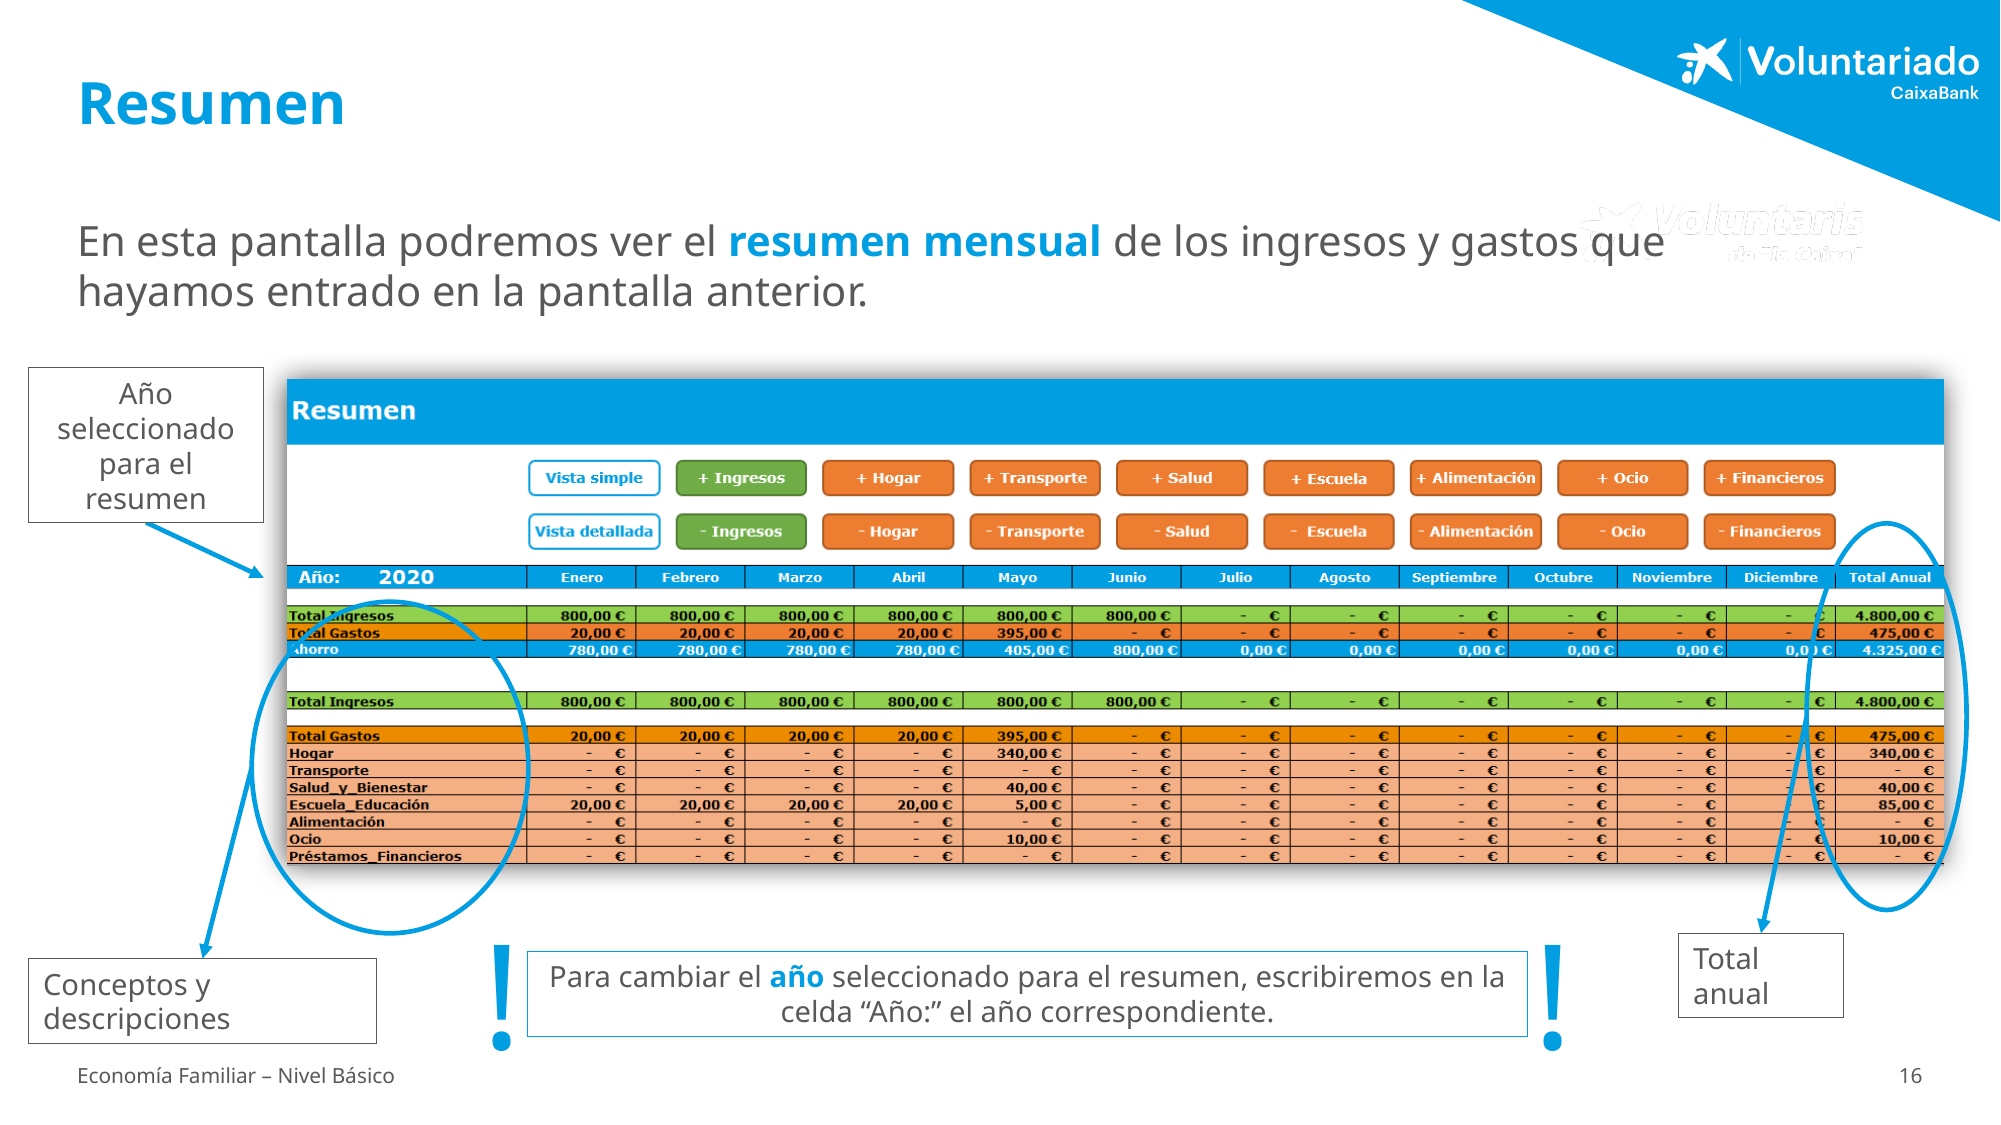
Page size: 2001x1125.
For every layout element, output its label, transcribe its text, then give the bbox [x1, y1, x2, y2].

text_box Año seleccionado para el resumen [28, 367, 264, 523]
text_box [202, 767, 252, 959]
picture [286, 658, 525, 866]
list En esta pantalla podremos ver el resumen mensual de los ingresos y gastos que hayamos entrado en la pantalla anterior. [77, 214, 1734, 358]
picture [1677, 90, 1698, 99]
picture [1566, 573, 1574, 582]
picture [300, 572, 310, 583]
picture [1237, 573, 1249, 582]
picture [498, 653, 1807, 866]
picture [1775, 55, 1794, 74]
picture [1542, 575, 1549, 581]
picture [286, 589, 1823, 639]
picture [1697, 646, 1703, 654]
picture [1864, 574, 1870, 581]
picture [343, 406, 356, 419]
picture [1924, 573, 1930, 582]
picture [1678, 39, 1731, 83]
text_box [452, 892, 1603, 1090]
picture [360, 406, 373, 419]
picture [301, 645, 329, 653]
picture [934, 646, 940, 654]
text_box Total anual [1678, 933, 1844, 1018]
picture [1940, 87, 1947, 98]
picture [677, 573, 683, 581]
text_box [251, 663, 494, 934]
picture [1832, 55, 1849, 74]
picture [1752, 575, 1762, 581]
picture [1888, 646, 1893, 654]
text_box [1951, 601, 1967, 832]
picture [825, 646, 831, 654]
picture [583, 646, 589, 654]
picture [319, 575, 327, 582]
picture [1353, 574, 1359, 581]
picture [385, 406, 398, 419]
picture [1868, 55, 1884, 74]
picture [380, 580, 391, 584]
picture [1470, 573, 1478, 582]
picture [286, 445, 1944, 565]
picture [1588, 646, 1594, 654]
picture [1810, 653, 1944, 866]
picture [409, 571, 419, 584]
picture [1683, 72, 1691, 83]
picture [893, 574, 901, 581]
picture [1890, 55, 1900, 74]
text_box Conceptos y descripciones [28, 958, 377, 1044]
picture [394, 571, 405, 584]
picture [1807, 779, 1832, 866]
picture [328, 406, 340, 419]
picture [1479, 646, 1485, 654]
picture [789, 646, 794, 654]
picture [571, 646, 576, 654]
title Resumen [77, 66, 1235, 143]
picture [402, 406, 415, 419]
picture [374, 406, 381, 419]
picture [1749, 47, 1773, 75]
picture [1817, 589, 1944, 639]
picture [381, 571, 390, 579]
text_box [1760, 716, 1807, 934]
picture [1854, 51, 1864, 74]
picture [1959, 55, 1978, 74]
picture [1915, 646, 1921, 654]
picture [680, 646, 685, 654]
picture [1914, 55, 1930, 74]
picture [1437, 574, 1443, 581]
picture [1809, 55, 1826, 74]
picture [1152, 646, 1158, 654]
picture [1935, 47, 1954, 74]
text_box [1841, 877, 1932, 910]
picture [1864, 646, 1870, 654]
picture [1043, 646, 1049, 654]
picture [1905, 55, 1909, 74]
picture [1685, 573, 1693, 582]
picture [1370, 646, 1376, 654]
picture [1129, 646, 1135, 654]
picture [716, 646, 722, 654]
picture [294, 402, 310, 419]
picture [422, 571, 433, 584]
picture [1261, 646, 1267, 654]
picture [1841, 526, 1932, 565]
picture [1891, 574, 1903, 581]
picture [312, 406, 325, 419]
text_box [145, 488, 265, 579]
picture [308, 605, 472, 639]
picture [1135, 576, 1143, 582]
picture [779, 574, 793, 581]
picture [331, 647, 338, 653]
picture [1791, 573, 1799, 582]
picture [1874, 573, 1885, 582]
